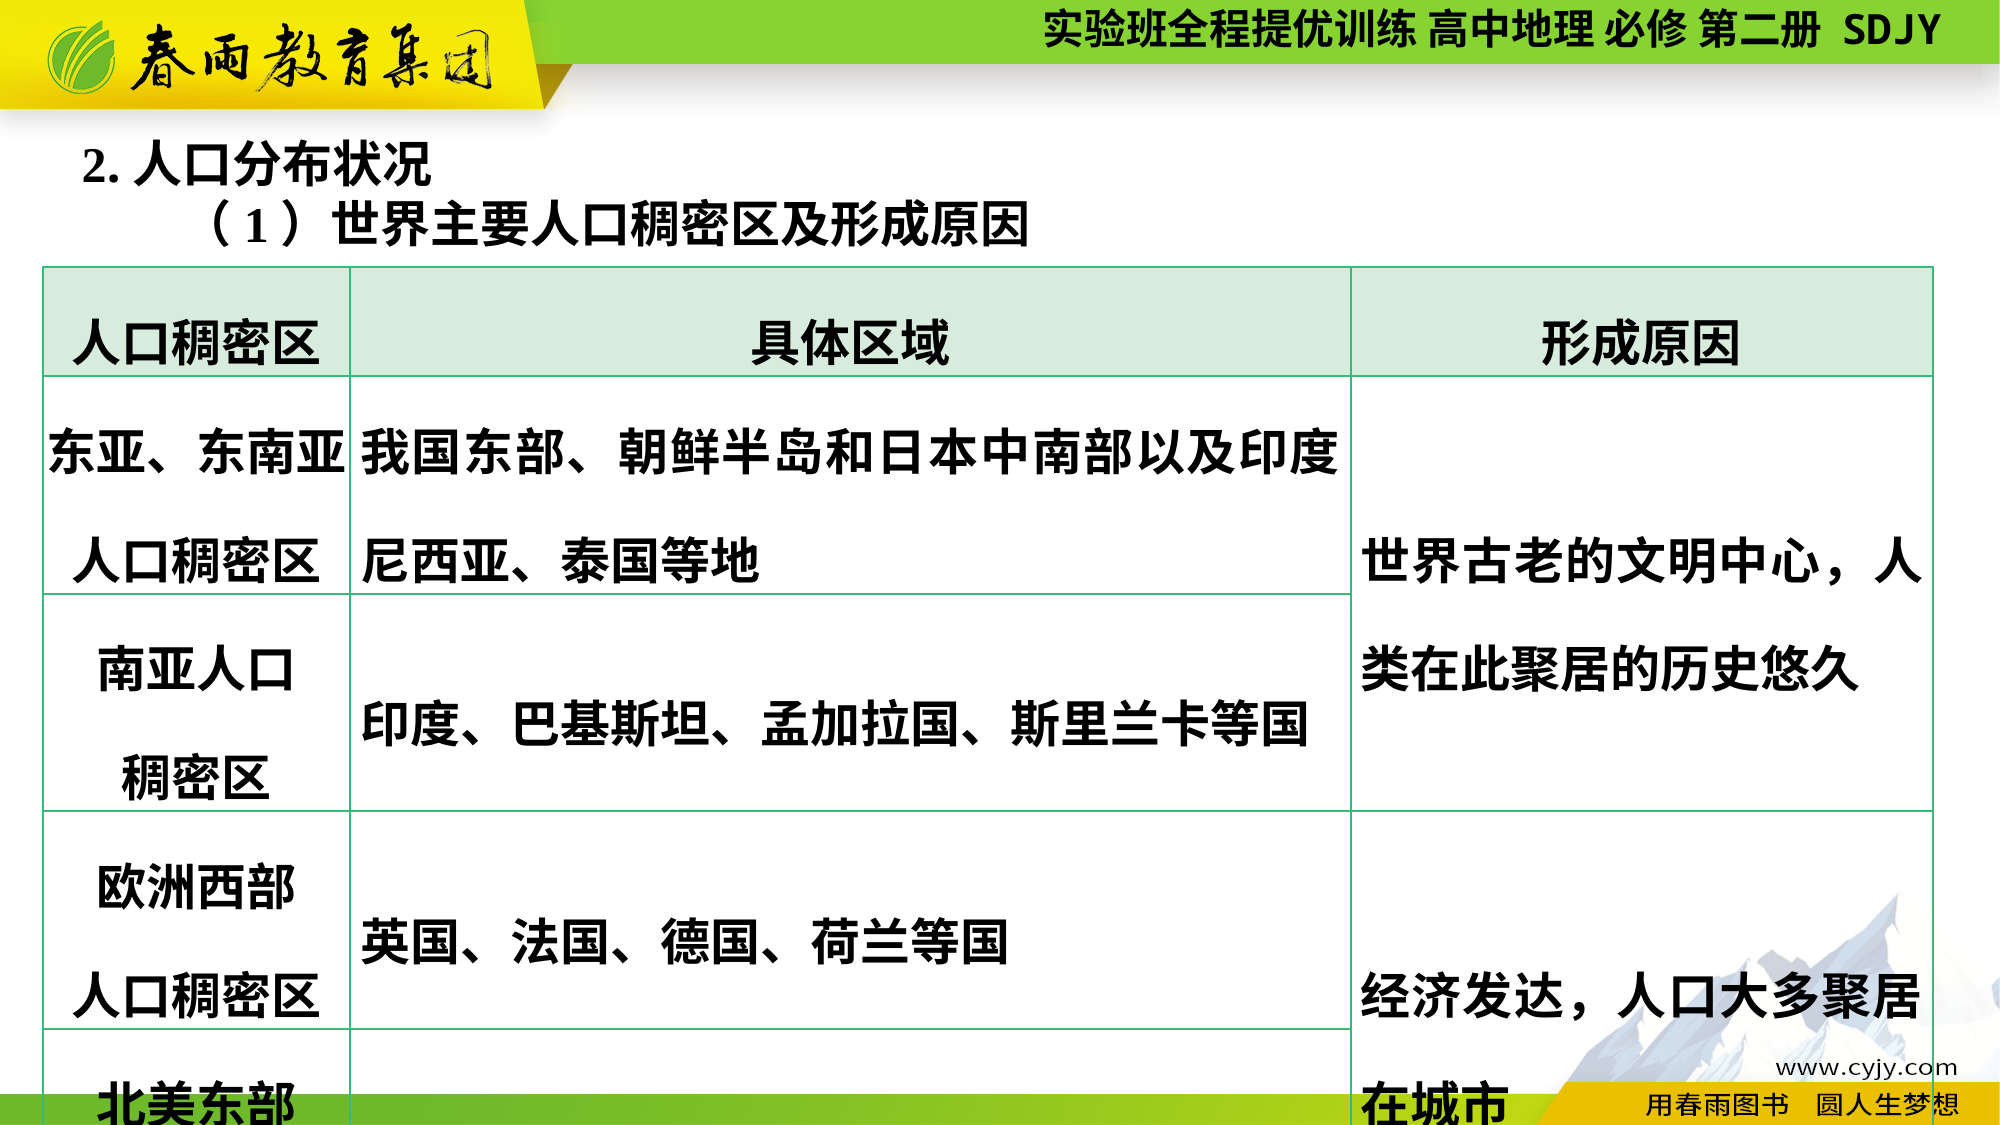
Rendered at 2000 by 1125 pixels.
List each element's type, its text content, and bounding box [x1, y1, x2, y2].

table_header 具体区域 [351, 268, 1350, 375]
table_cell 南亚人口 稠密区 [44, 595, 349, 810]
picture [0, 0, 2000, 1125]
table_cell 英国、法国、德国、荷兰等国 [351, 812, 1350, 1028]
table_cell 印度、巴基斯坦、孟加拉国、斯里兰卡等国 [351, 595, 1350, 810]
table_cell 我国东部、朝鲜半岛和日本中南部以及印度尼西亚、泰国等地 [351, 377, 1350, 593]
table_cell 经济发达，人口大多聚居在城市 [1352, 812, 1932, 1125]
table_cell 北美东部 人口稠密区 [44, 1030, 349, 1125]
table_cell 美国东北部和加拿大南部五大湖附近等 [351, 1030, 1350, 1125]
table_cell 世界古老的文明中心，人类在此聚居的历史悠久 [1352, 377, 1932, 810]
table_header 人口稠密区 [44, 268, 349, 375]
list 2.人口分布状况 （1）世界主要人口稠密区及形成原因 [66, 125, 1951, 262]
table_header 形成原因 [1352, 268, 1932, 375]
table_cell 欧洲西部 人口稠密区 [44, 812, 349, 1028]
table_cell 东亚、东南亚 人口稠密区 [44, 377, 349, 593]
